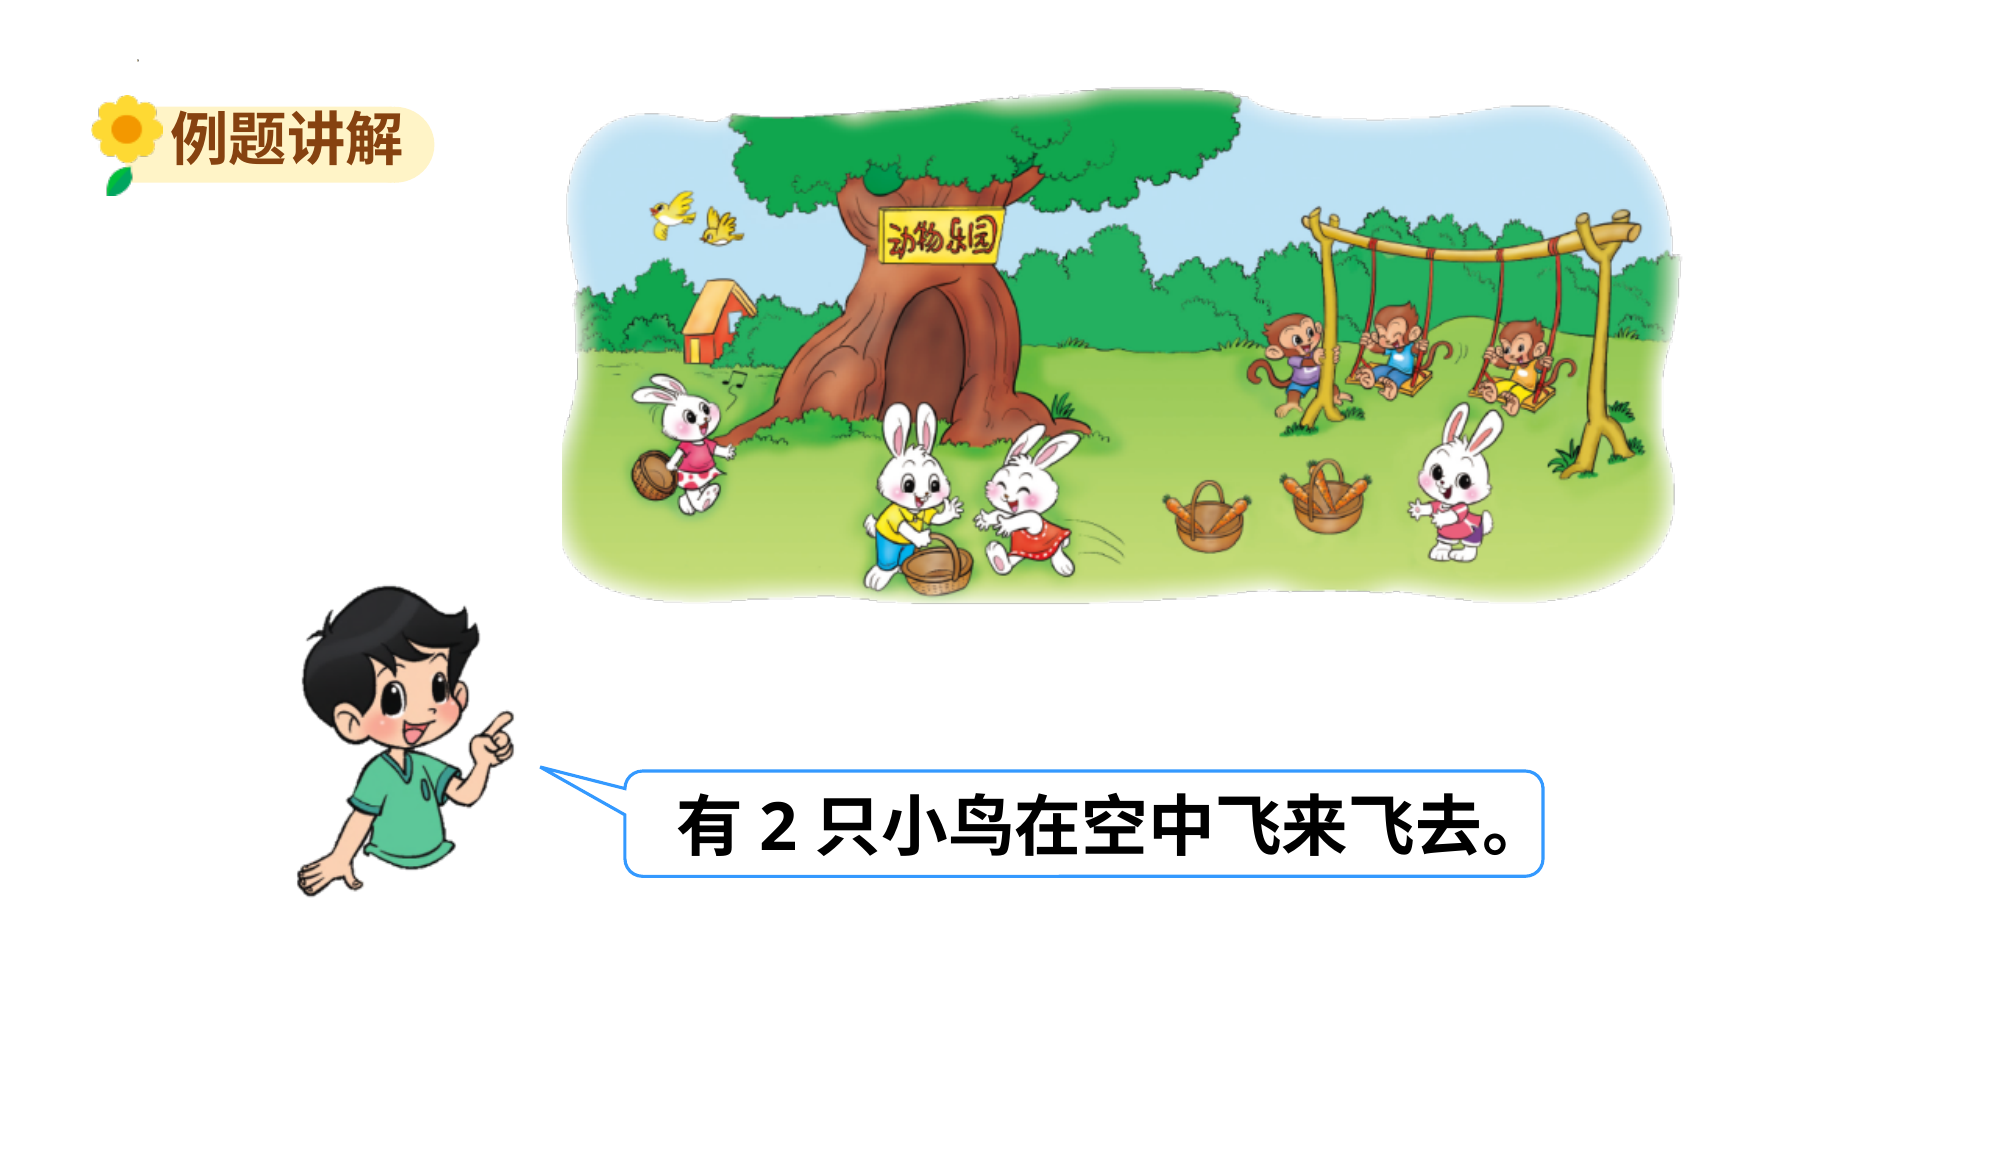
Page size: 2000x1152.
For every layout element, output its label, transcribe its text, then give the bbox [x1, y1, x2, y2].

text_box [91, 94, 491, 197]
picture [561, 75, 1691, 615]
text_box 有2只小鸟在空中飞来飞去。 [540, 767, 1544, 877]
picture [260, 573, 529, 902]
